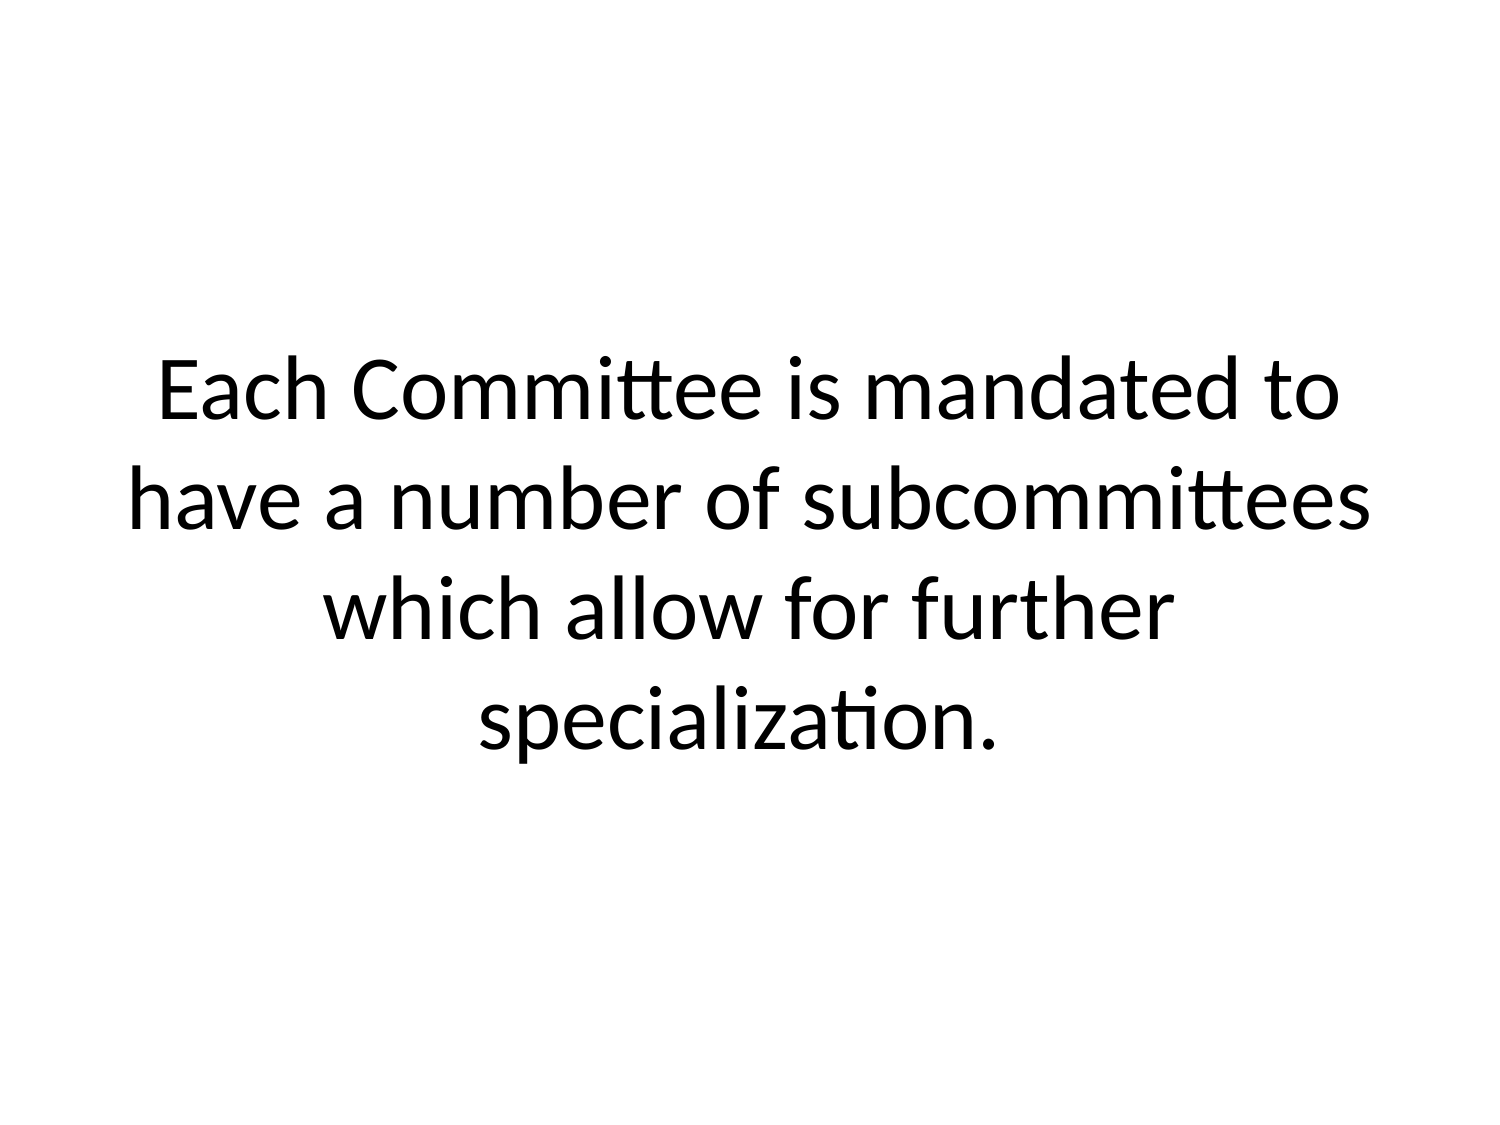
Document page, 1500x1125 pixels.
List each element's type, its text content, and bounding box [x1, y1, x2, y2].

title Each Committee is mandated to have a number of subcommittees which allow for further specialization. [74, 44, 1426, 1051]
